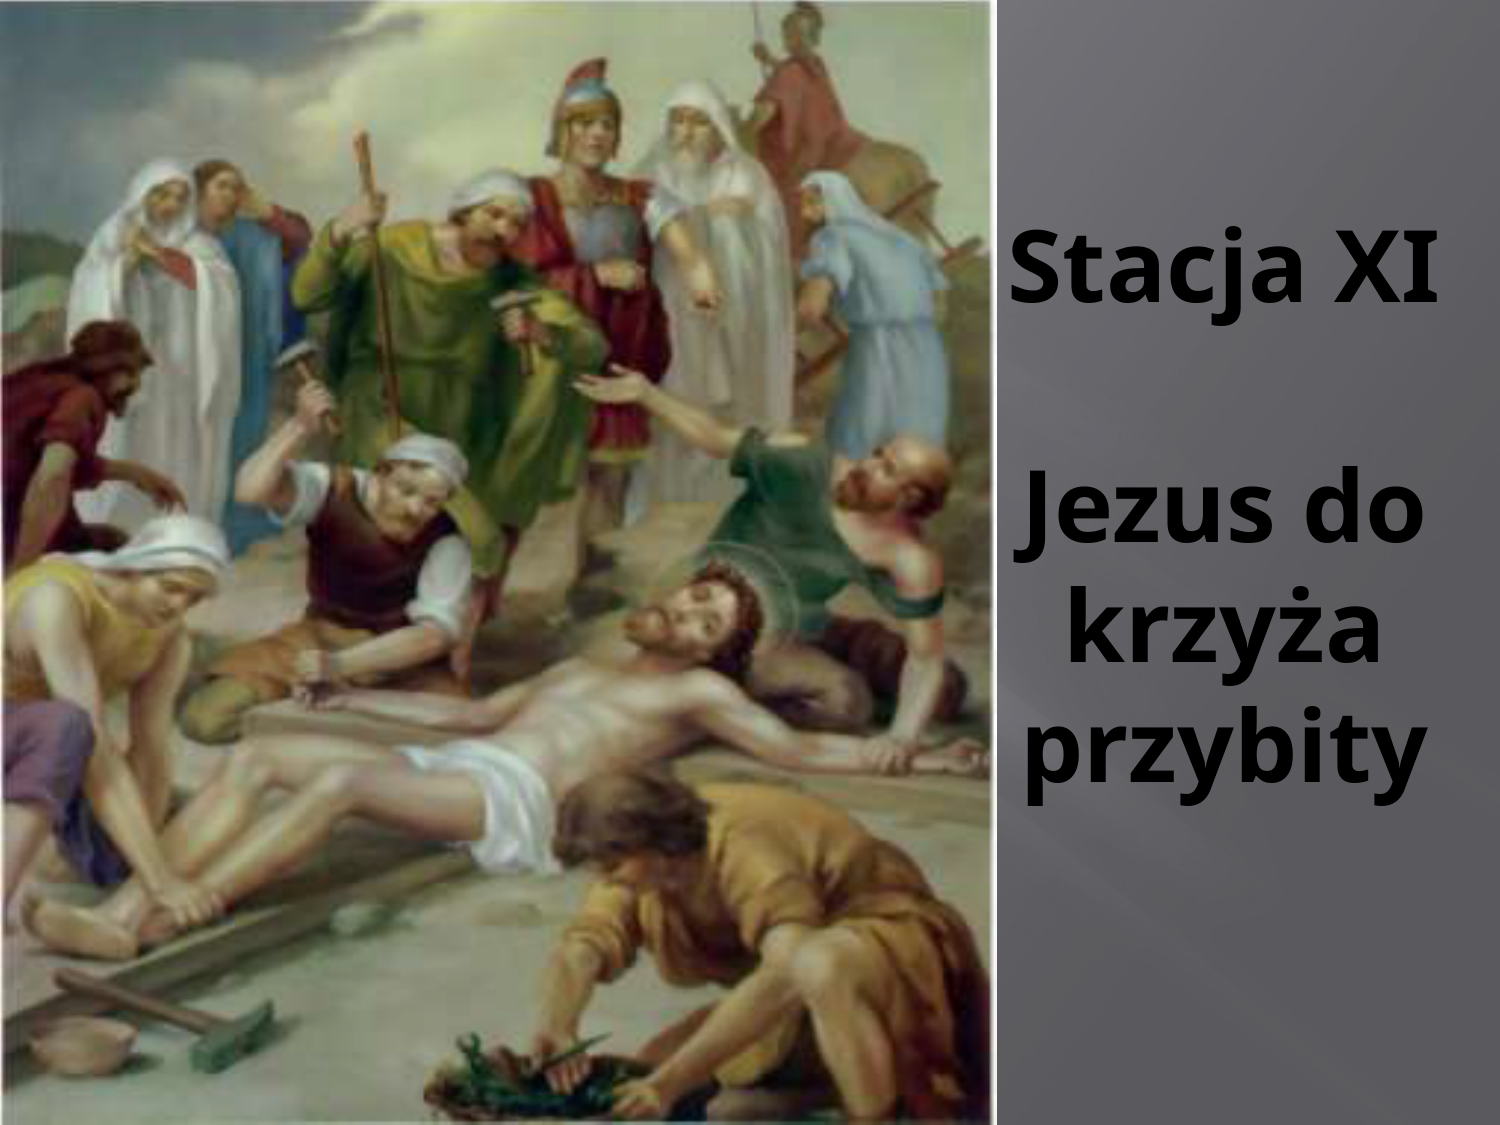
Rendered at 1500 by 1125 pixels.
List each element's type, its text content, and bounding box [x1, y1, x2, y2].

title Stacja XI Jezus do krzyża przybity [997, 0, 1500, 1125]
picture [0, 0, 997, 1125]
